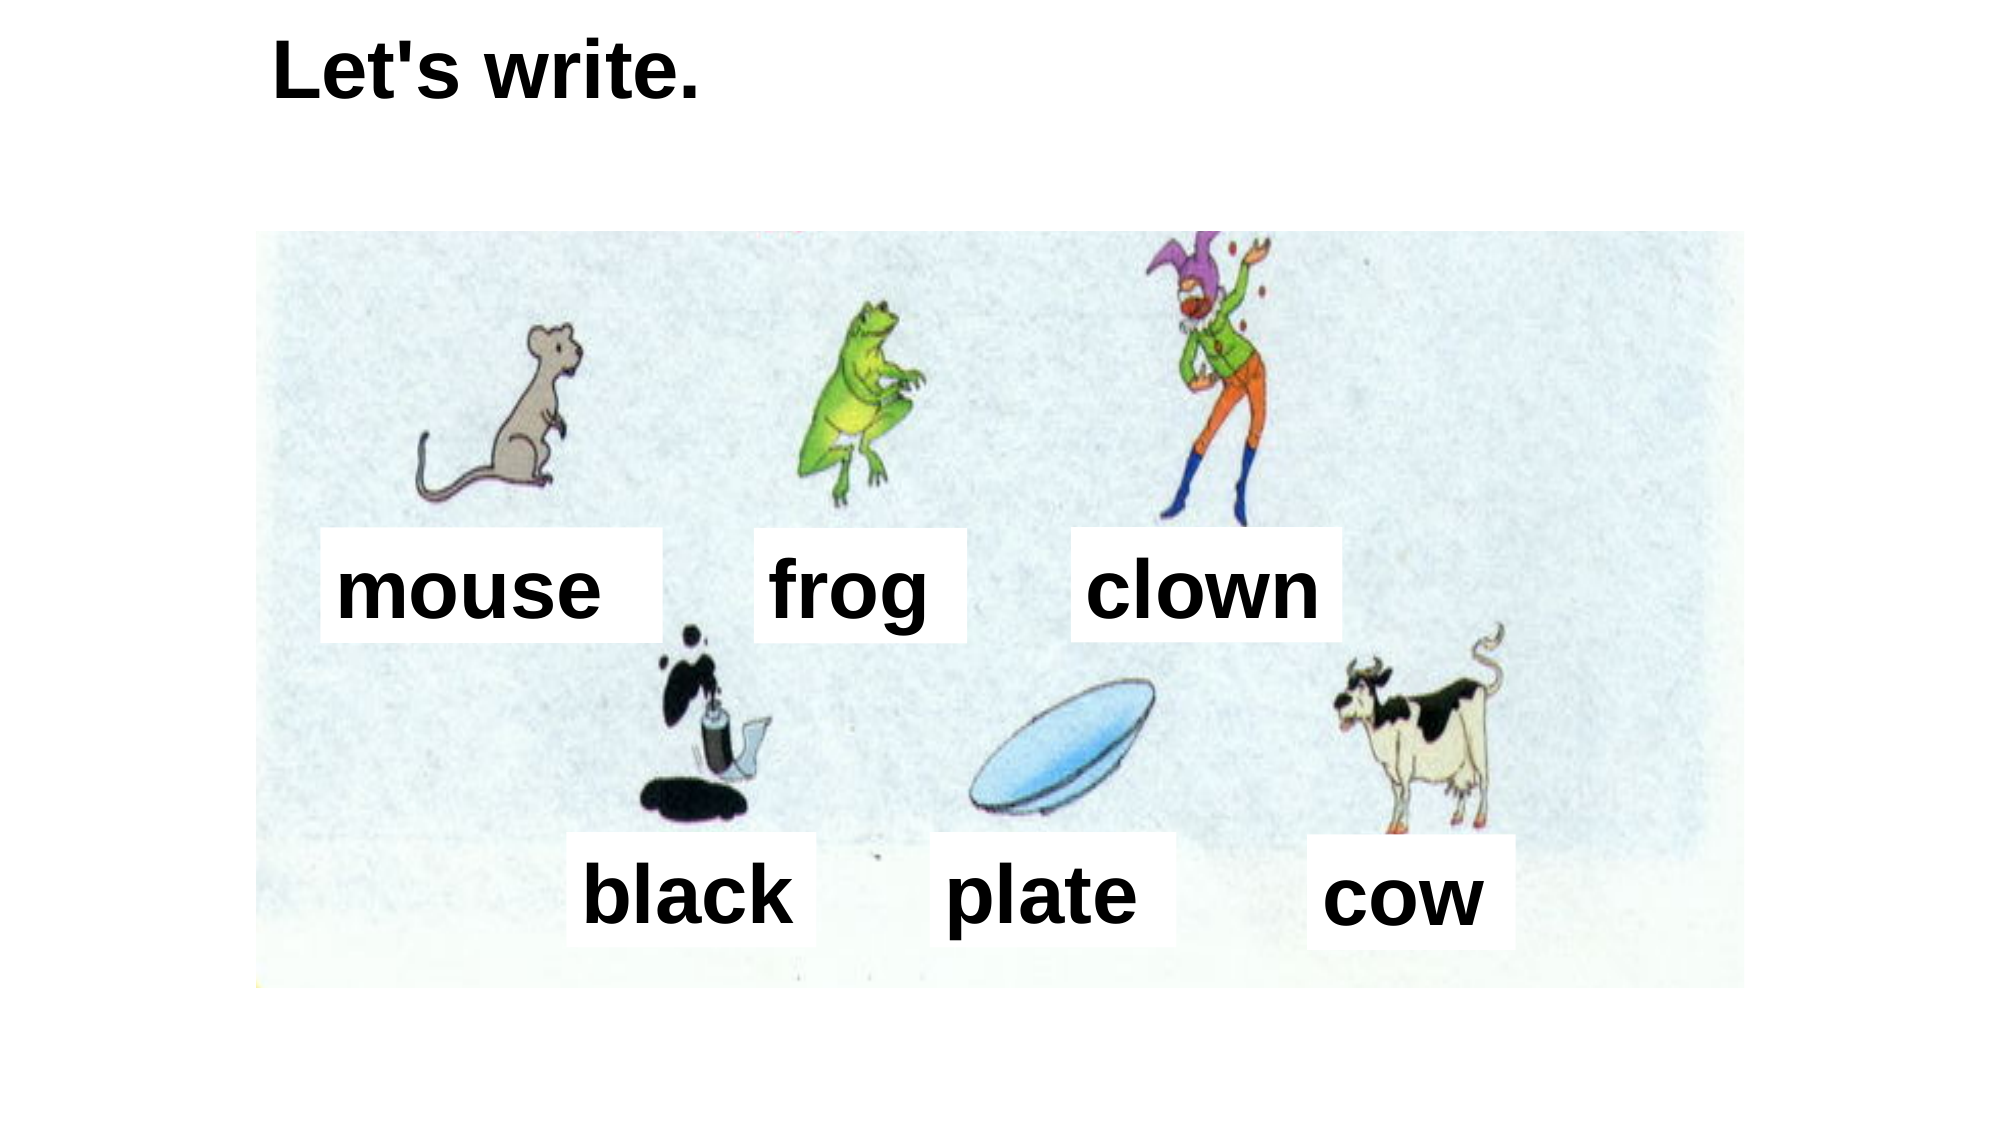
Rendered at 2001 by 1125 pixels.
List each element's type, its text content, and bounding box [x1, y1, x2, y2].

picture [256, 231, 1745, 988]
text_box Let's write. [256, 7, 729, 123]
